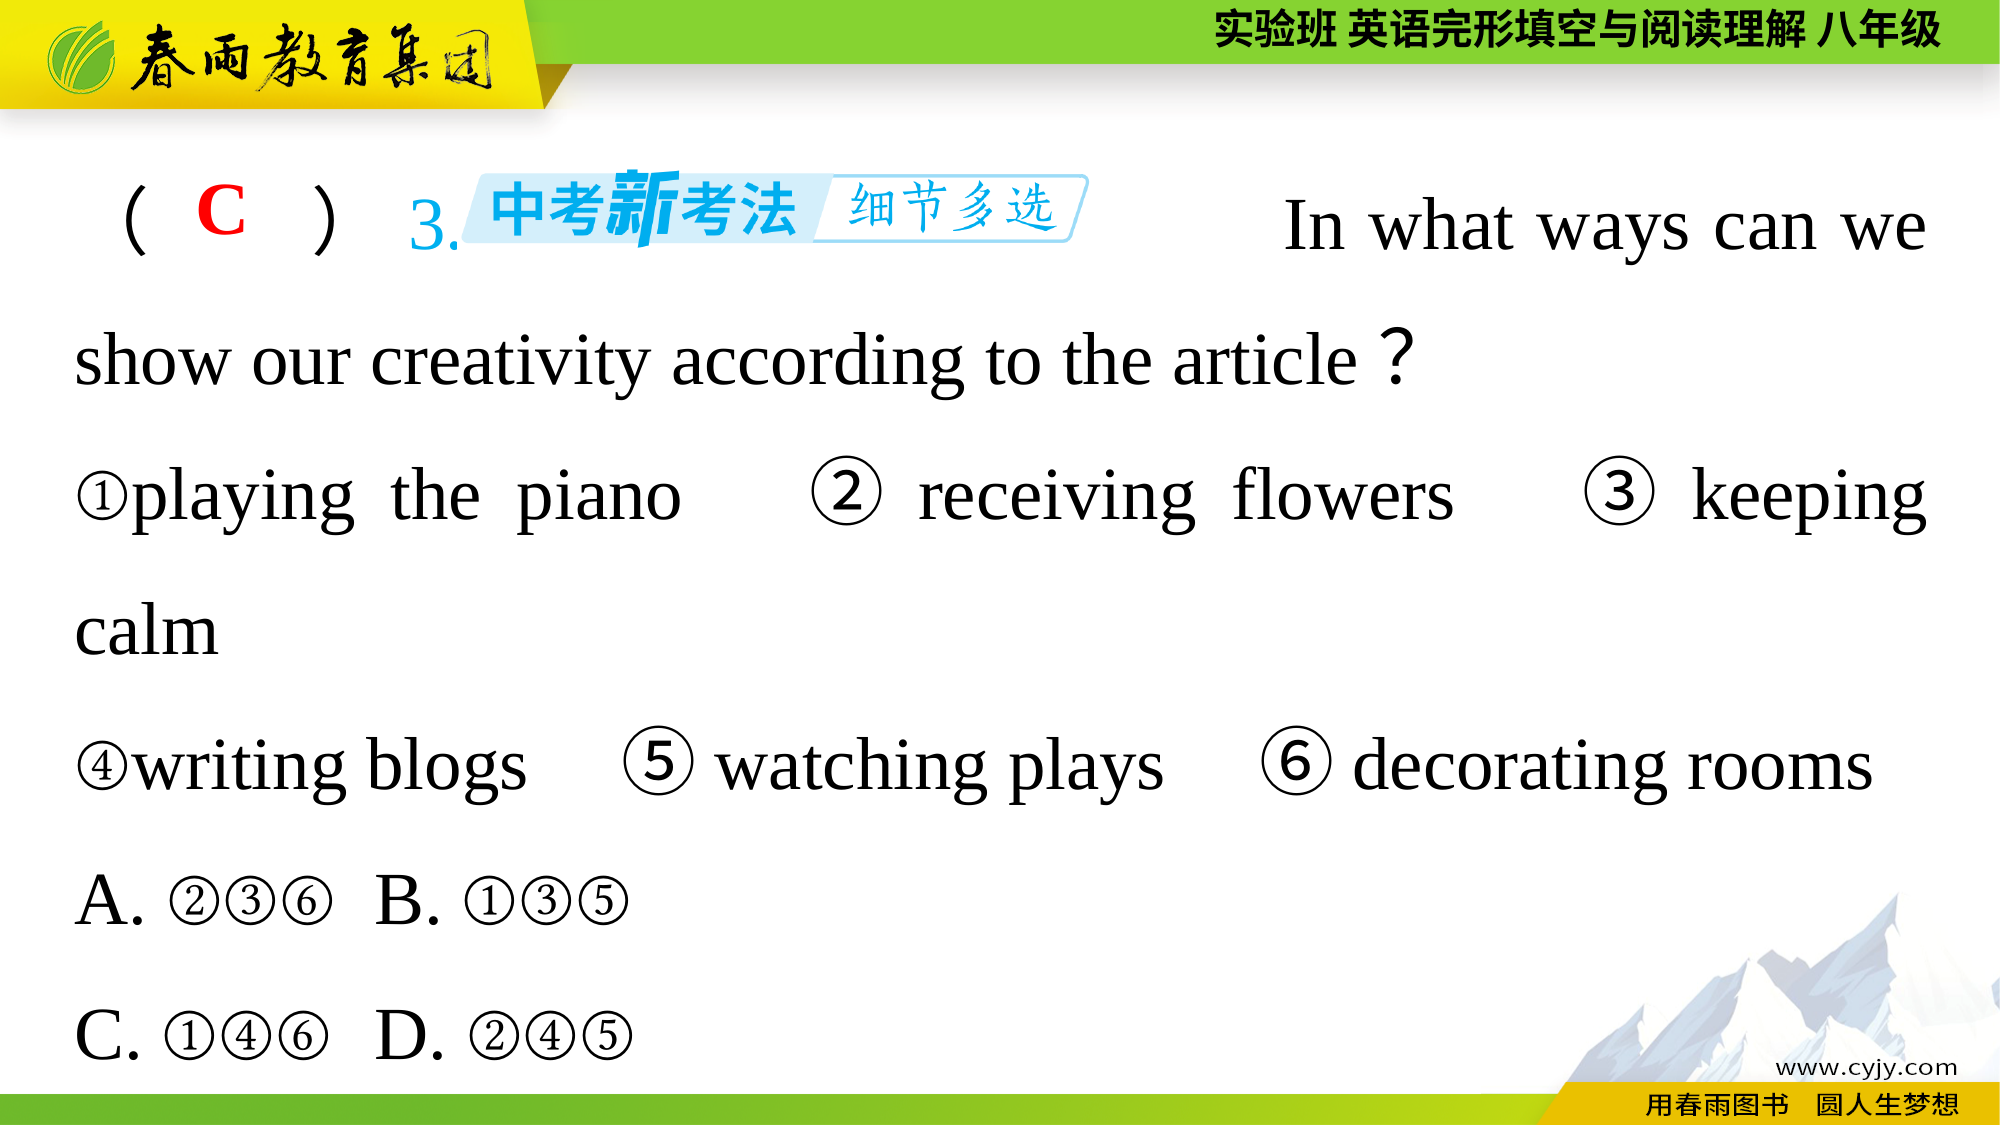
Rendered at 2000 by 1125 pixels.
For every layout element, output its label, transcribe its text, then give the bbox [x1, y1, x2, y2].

text_box C [181, 152, 266, 258]
list （ ）3. In what ways can we show our creativity according to the article？ ①playing the piano ②receiving flowers ③keeping calm ④writing blogs ⑤watching plays ⑥decorating rooms A. ②③⑥ B. ①③⑤ C. ①④⑥ D. ②④⑤ [59, 122, 1944, 956]
picture [0, 0, 2000, 1125]
